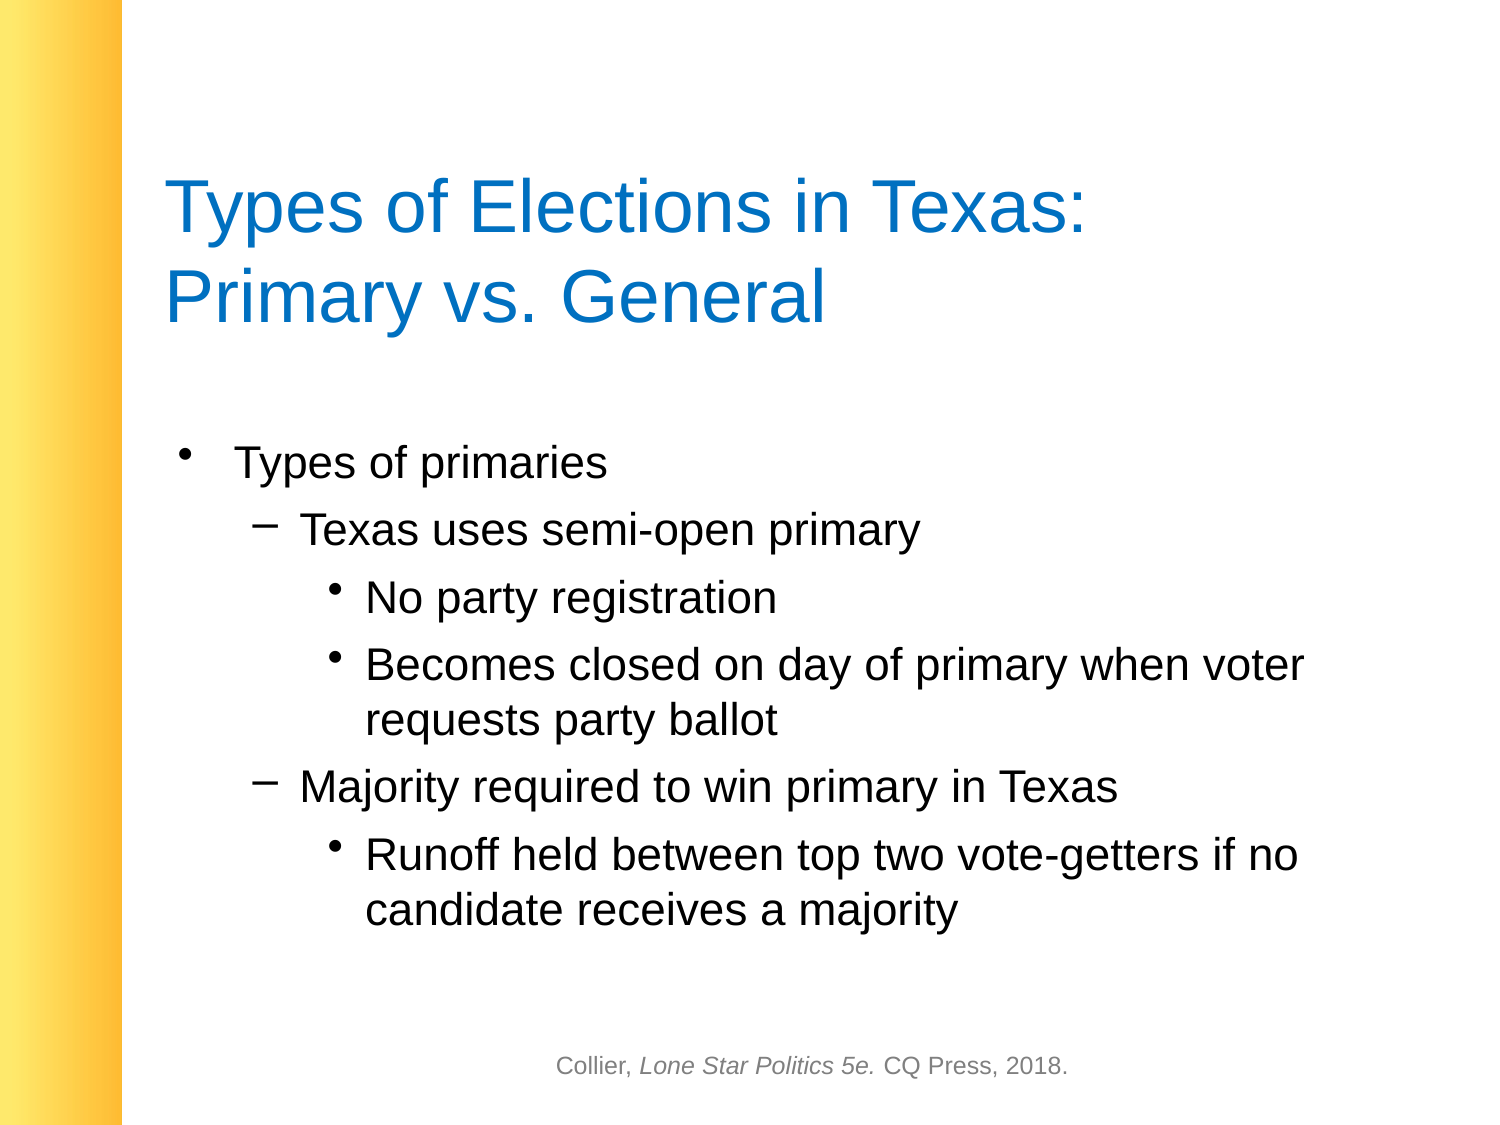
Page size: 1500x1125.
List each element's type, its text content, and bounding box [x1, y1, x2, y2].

title Types of Elections in Texas: Primary vs. General [150, 149, 1375, 338]
list Types of primaries Texas uses semi-open primary No party registration Becomes closed on day of primary when voter requests party ballot Majority required to win primary in Texas Runoff held between top two vote-getters if no candidate receives a majority [162, 425, 1338, 1063]
picture [0, 0, 1500, 1125]
text_box Collier, Lone Star Politics 5e. CQ Press, 2018. [525, 1042, 1100, 1087]
